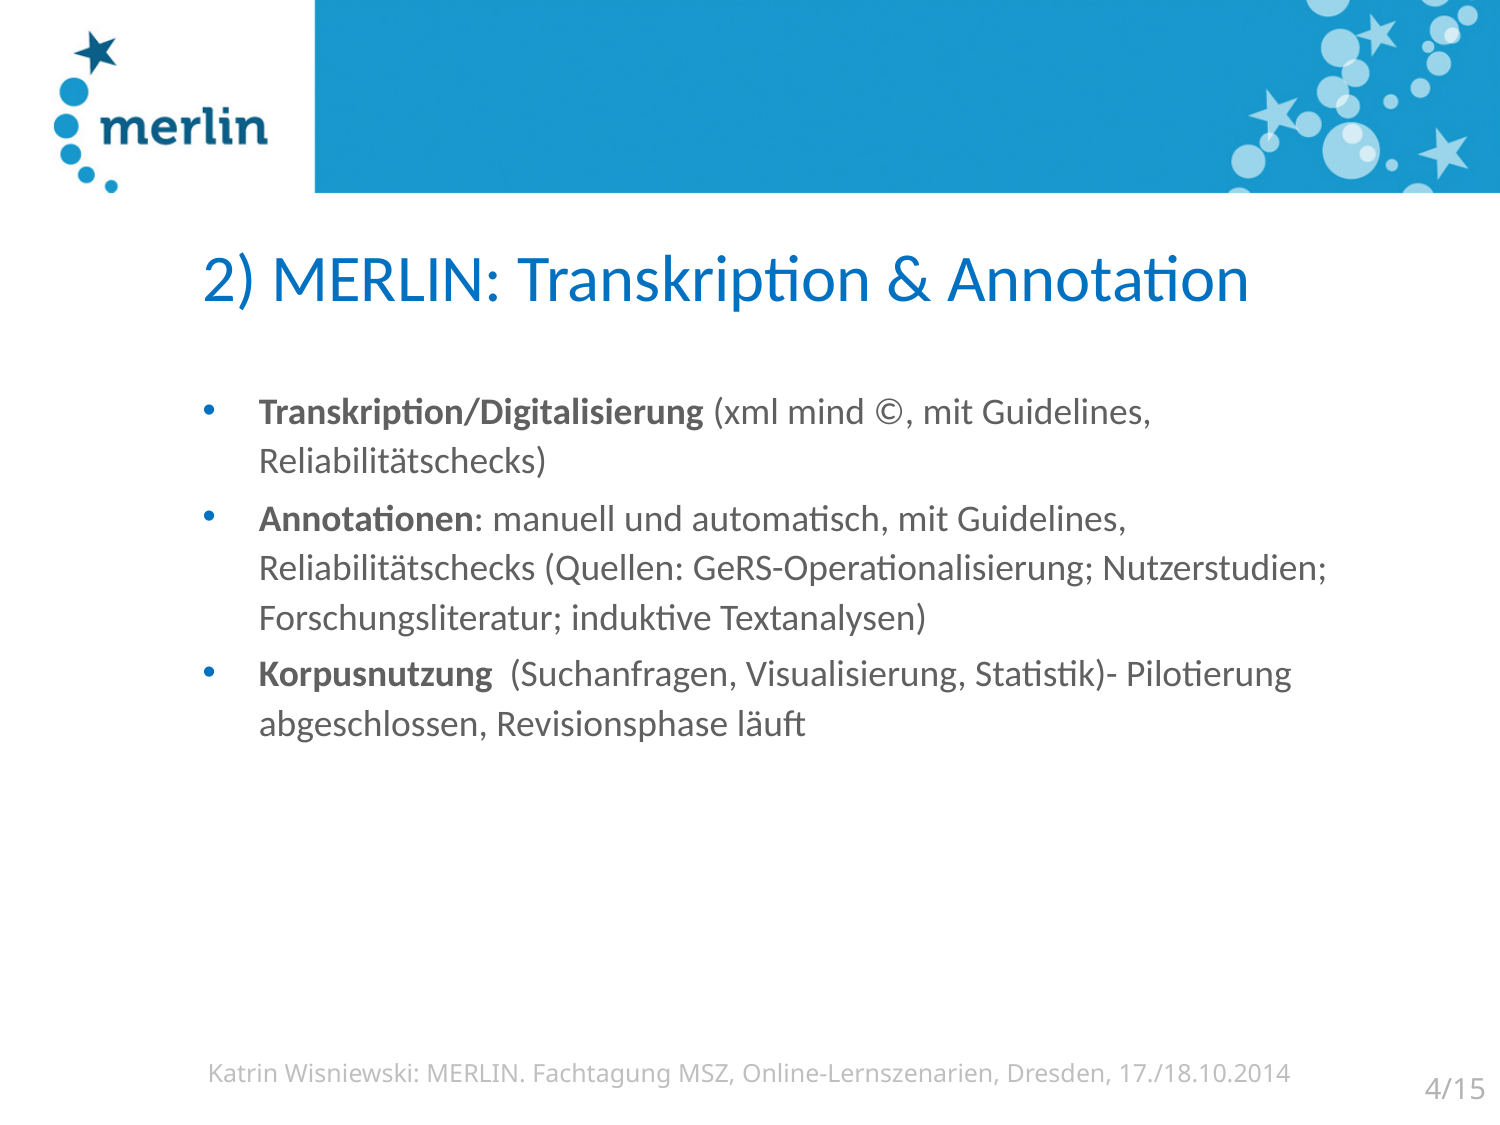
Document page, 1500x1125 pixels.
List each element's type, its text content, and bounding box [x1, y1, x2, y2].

list Transkription/Digitalisierung (xml mind ©, mit Guidelines, Reliabilitätschecks) Annotationen: manuell und automatisch, mit Guidelines, Reliabilitätschecks (Quellen: GeRS-Operationalisierung; Nutzerstudien; Forschungsliteratur; induktive Textanalysen) Korpusnutzung (Suchanfragen, Visualisierung, Statistik)- Pilotierung abgeschlossen, Revisionsphase läuft [187, 375, 1363, 1013]
title 2) MERLIN: Transkription & Annotation [187, 200, 1400, 350]
picture [0, 0, 1500, 1125]
slide_number 4/15 [1376, 1062, 1500, 1125]
